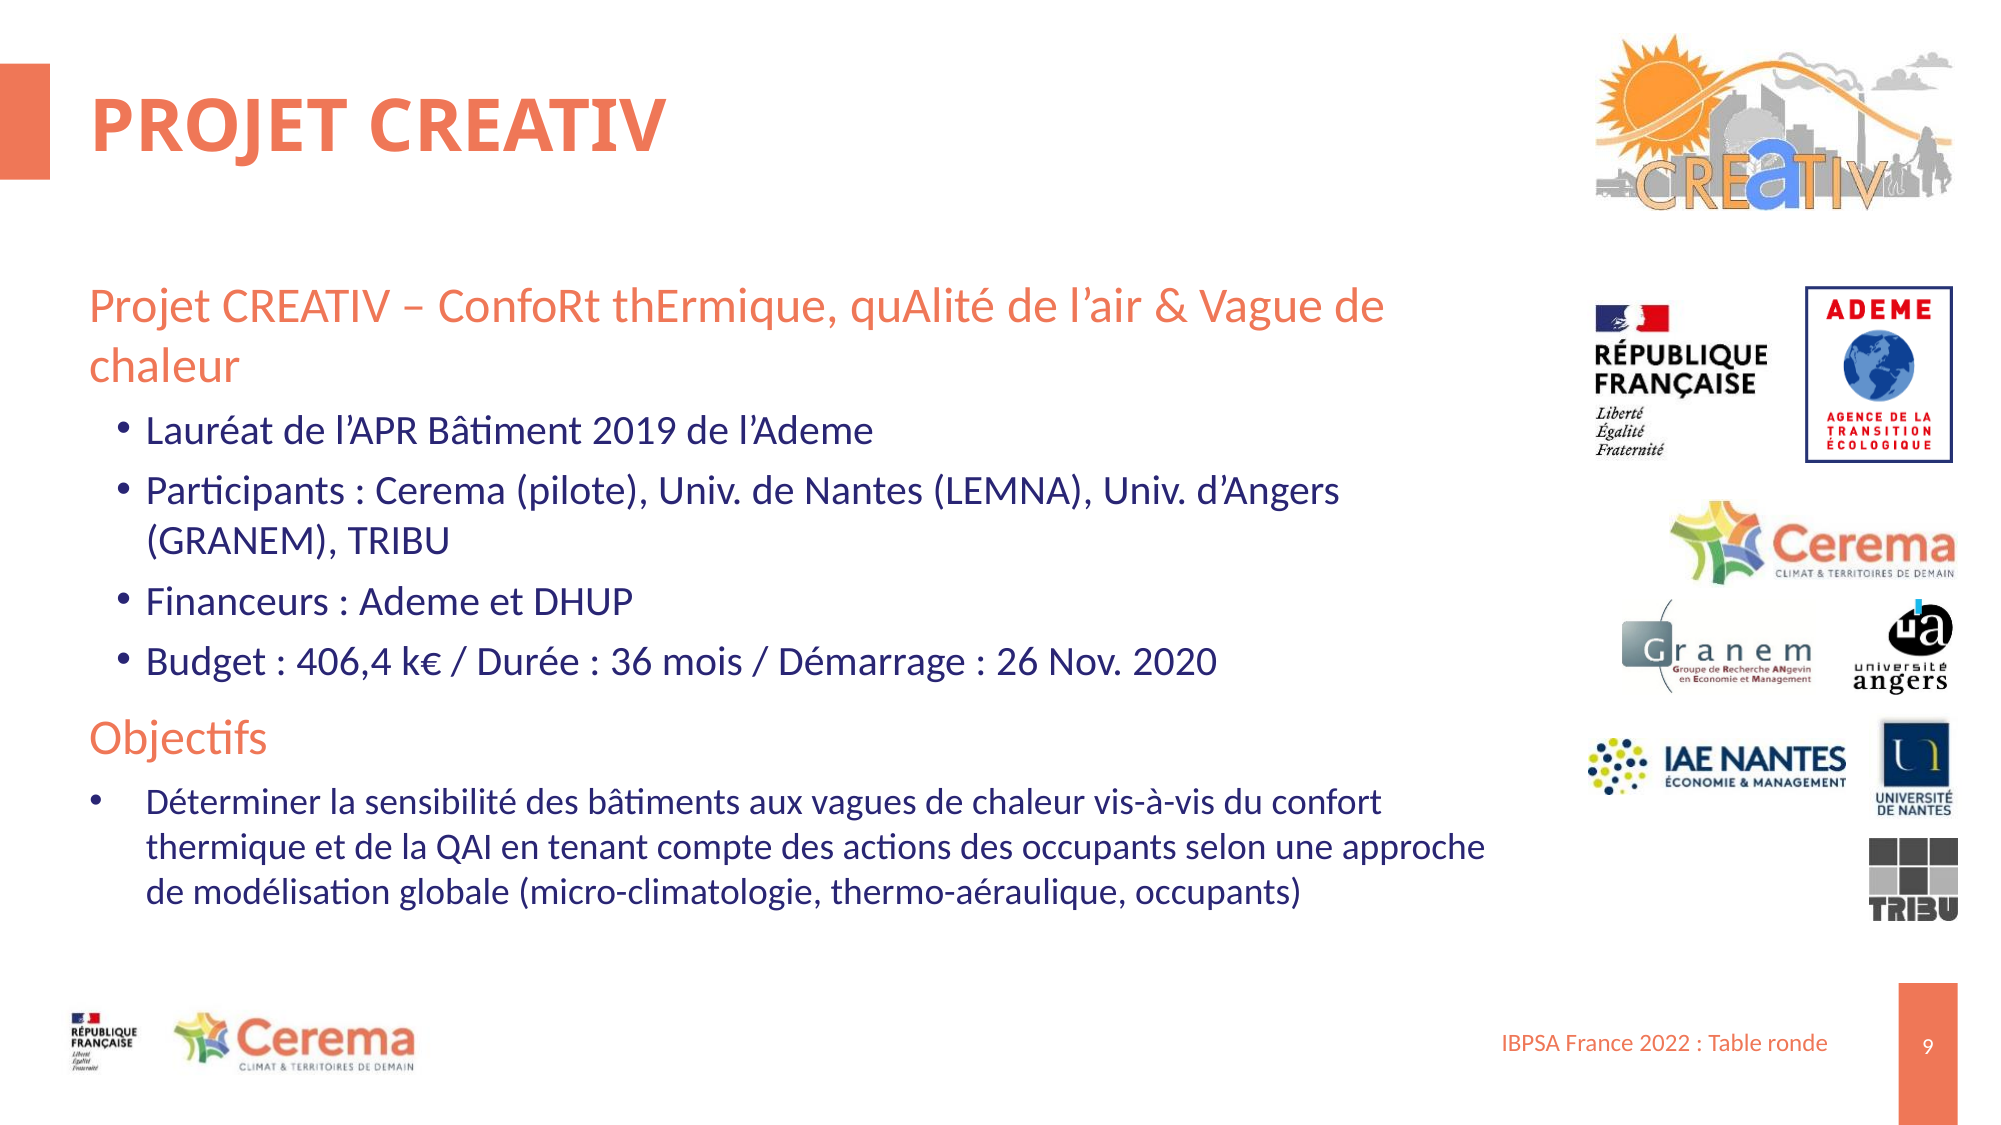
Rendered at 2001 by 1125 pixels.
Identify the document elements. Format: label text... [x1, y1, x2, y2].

list IBPSA France 2022 : Table ronde [1342, 1018, 1844, 1072]
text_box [1588, 713, 1962, 820]
picture [1869, 838, 1958, 921]
slide_number 9 [1880, 1015, 1976, 1075]
picture [1587, 300, 1772, 463]
picture [1669, 498, 1958, 588]
picture [1614, 599, 1959, 695]
list Projet CREATIV – ConfoRt thErmique, quAlité de l’air & Vague de chaleur Lauréat de l’APR Bâtiment 2019 de l’Ademe Participants : Cerema (pilote), Univ. de Nantes (LEMNA), Univ. d’Angers (GRANEM), TRIBU Financeurs : Ademe et DHUP Budget : 406,4 k€ / Durée : 36 mois / Démarrage : 26 Nov. 2020 Objectifs Déterminer la sensibilité des bâtiments aux vagues de chaleur vis-à-vis du confort thermique et de la QAI en tenant compte des actions des occupants selon une approche de modélisation globale (micro-climatologie, thermo-aéraulique, occupants) [74, 264, 1511, 973]
picture [1595, 33, 1955, 211]
picture [1805, 286, 1953, 463]
picture [45, 994, 475, 1095]
title projet CREATIV [74, 70, 1595, 174]
